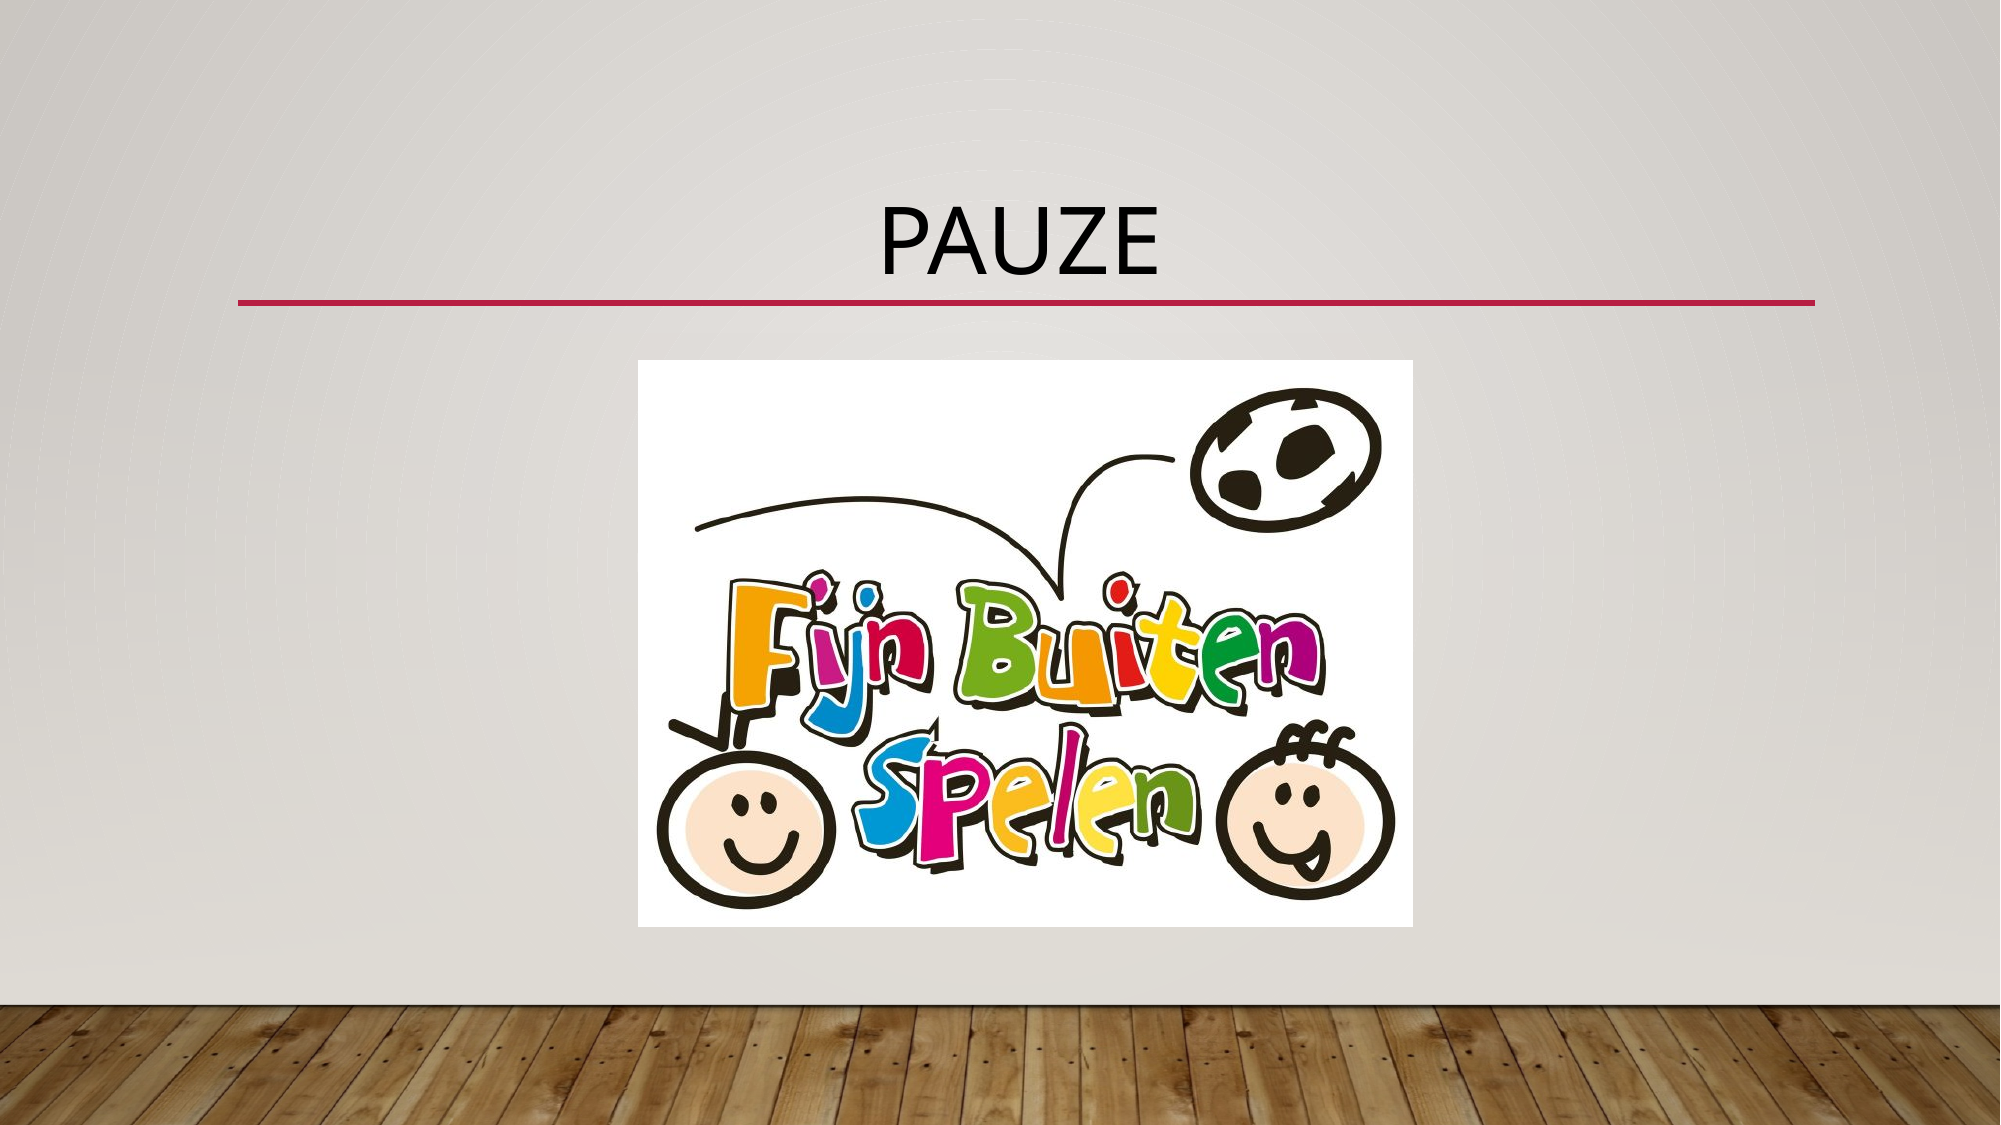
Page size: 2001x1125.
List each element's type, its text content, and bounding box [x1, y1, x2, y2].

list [638, 360, 1413, 927]
title PAUZE [238, 131, 1814, 305]
picture [0, 1005, 2000, 1125]
